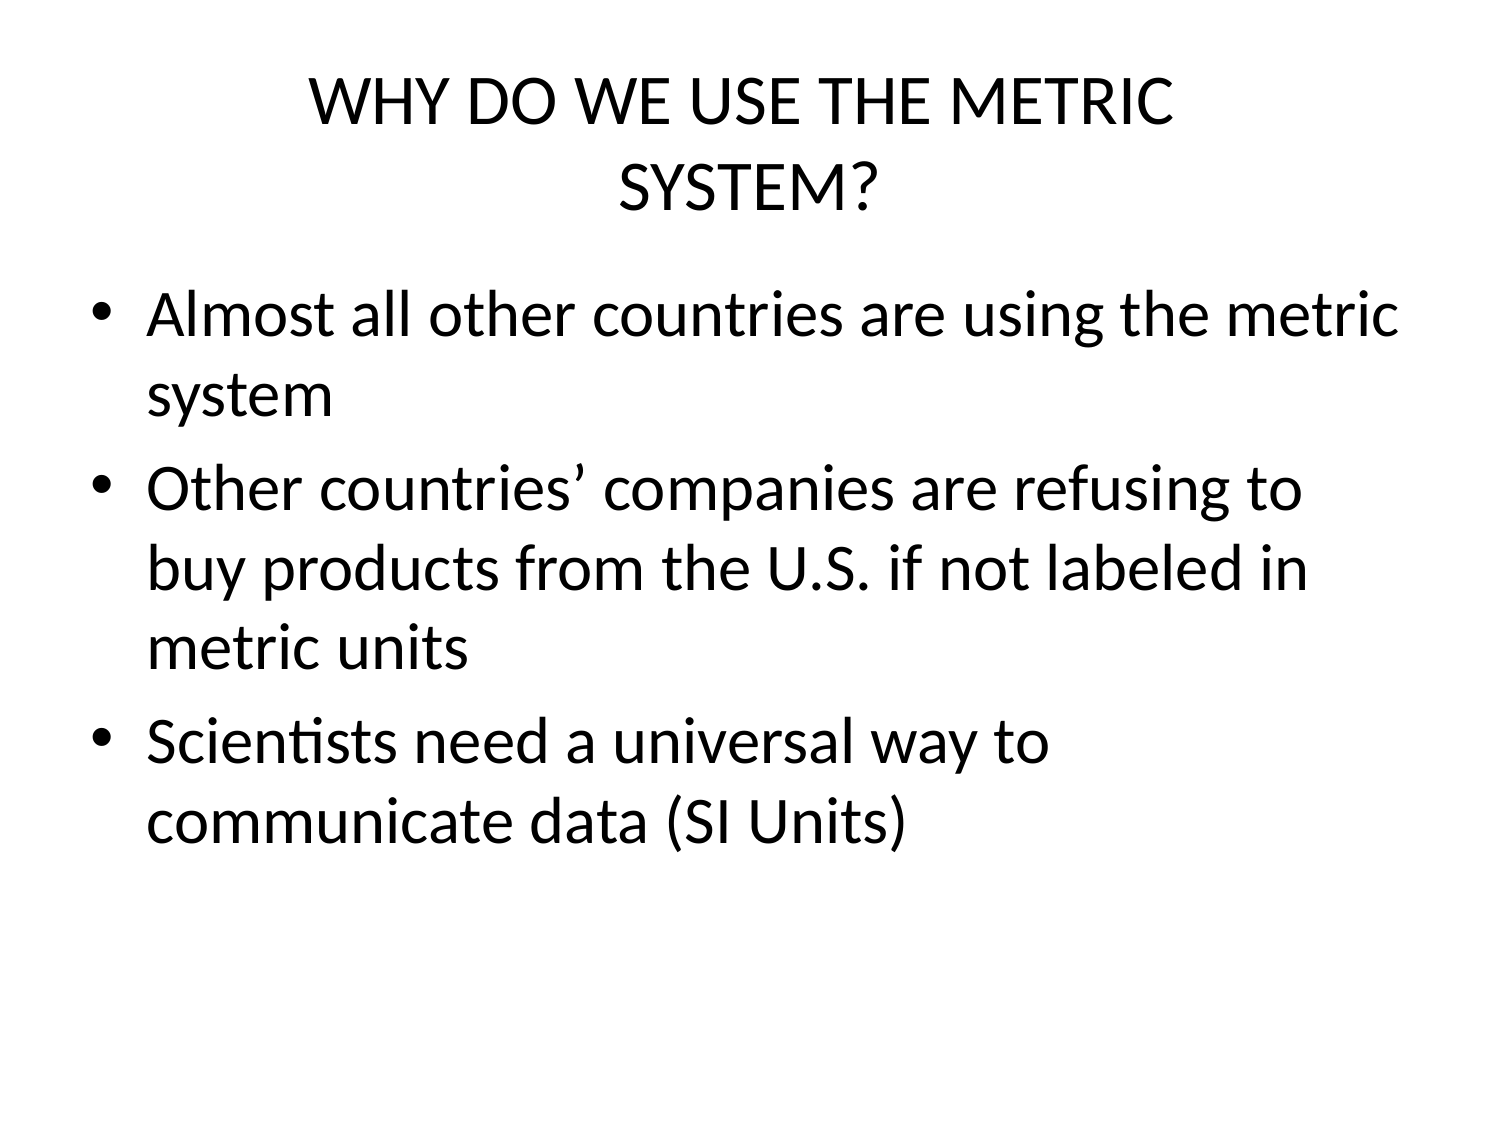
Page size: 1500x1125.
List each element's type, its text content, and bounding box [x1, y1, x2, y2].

title WHY DO WE USE THE METRIC SYSTEM? [75, 45, 1425, 233]
list Almost all other countries are using the metric system Other countries’ companies are refusing to buy products from the U.S. if not labeled in metric units Scientists need a universal way to communicate data (SI Units) [75, 262, 1425, 1005]
